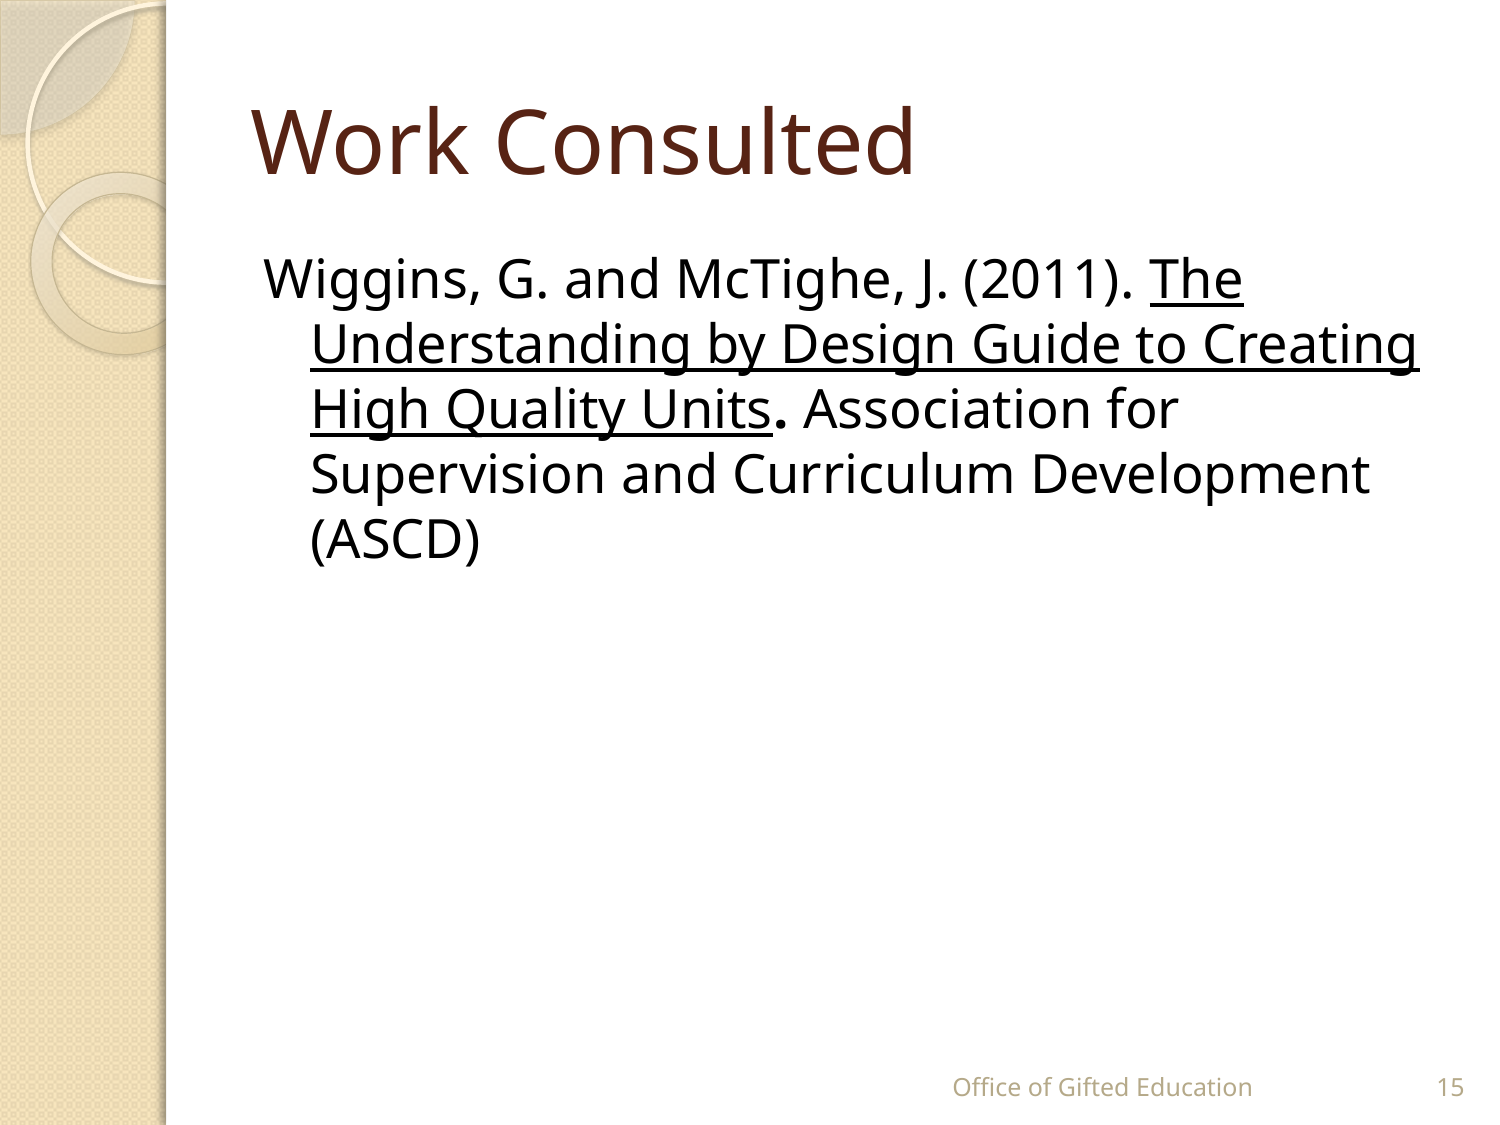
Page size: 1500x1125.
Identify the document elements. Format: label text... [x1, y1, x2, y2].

list Wiggins, G. and McTighe, J. (2011). The Understanding by Design Guide to Creating High Quality Units. Association for Supervision and Curriculum Development (ASCD) [235, 237, 1466, 1025]
title Work Consulted [235, 45, 1466, 233]
slide_number 15 [1413, 1034, 1488, 1113]
footer Office of Gifted Education [937, 1034, 1413, 1113]
